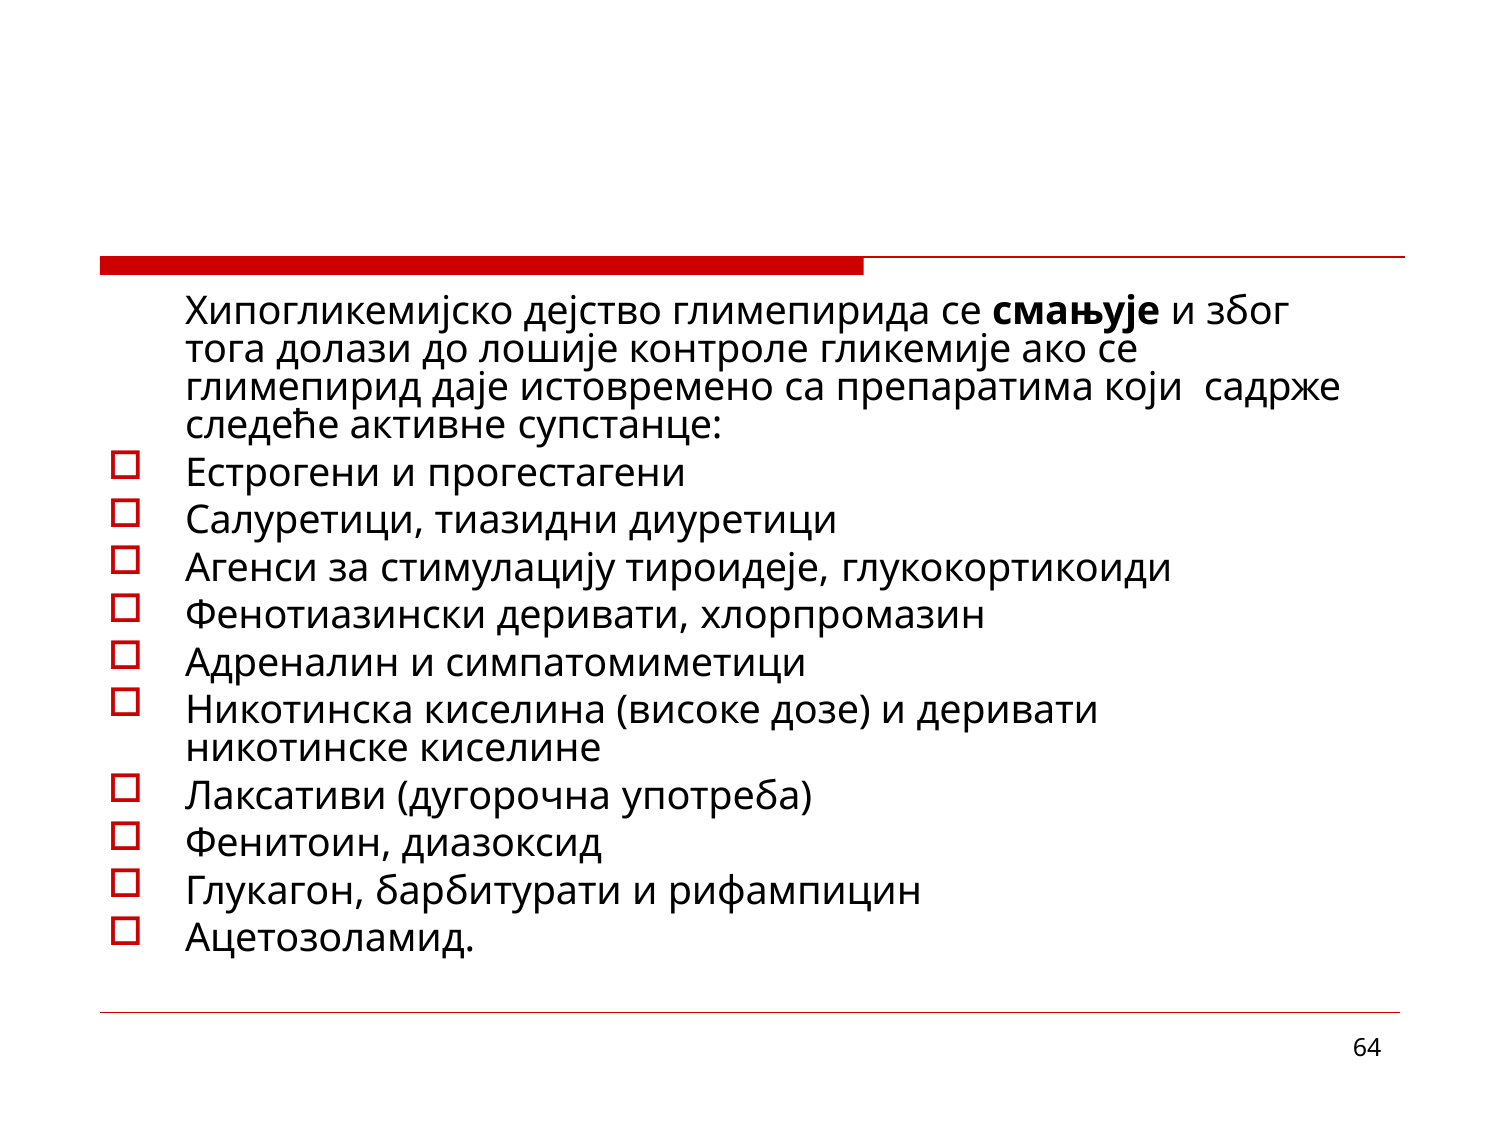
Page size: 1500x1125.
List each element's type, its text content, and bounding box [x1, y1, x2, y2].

slide_number 64 [1348, 1029, 1390, 1125]
text_box Хипогликемијско дејство глимепирида се смањује и због тога долази до лошије контроле гликемије ако се глимепирид даје истовремено са препаратима који садрже следеће активне супстанце: Естрогени и прогестагени Салуретици, тиазидни диуретици Агенси за стимулацију тироидеје, глукокортикоиди Фенотиазински деривати, хлорпромазин Адреналин и симпатомиметици Никотинска киселина (високе дозе) и деривати никотинске киселине Лаксативи (дугорочна употреба) Фенитоин, диазоксид Глукагон, барбитурати и рифампицин Ацетозоламид. [105, 283, 1389, 960]
